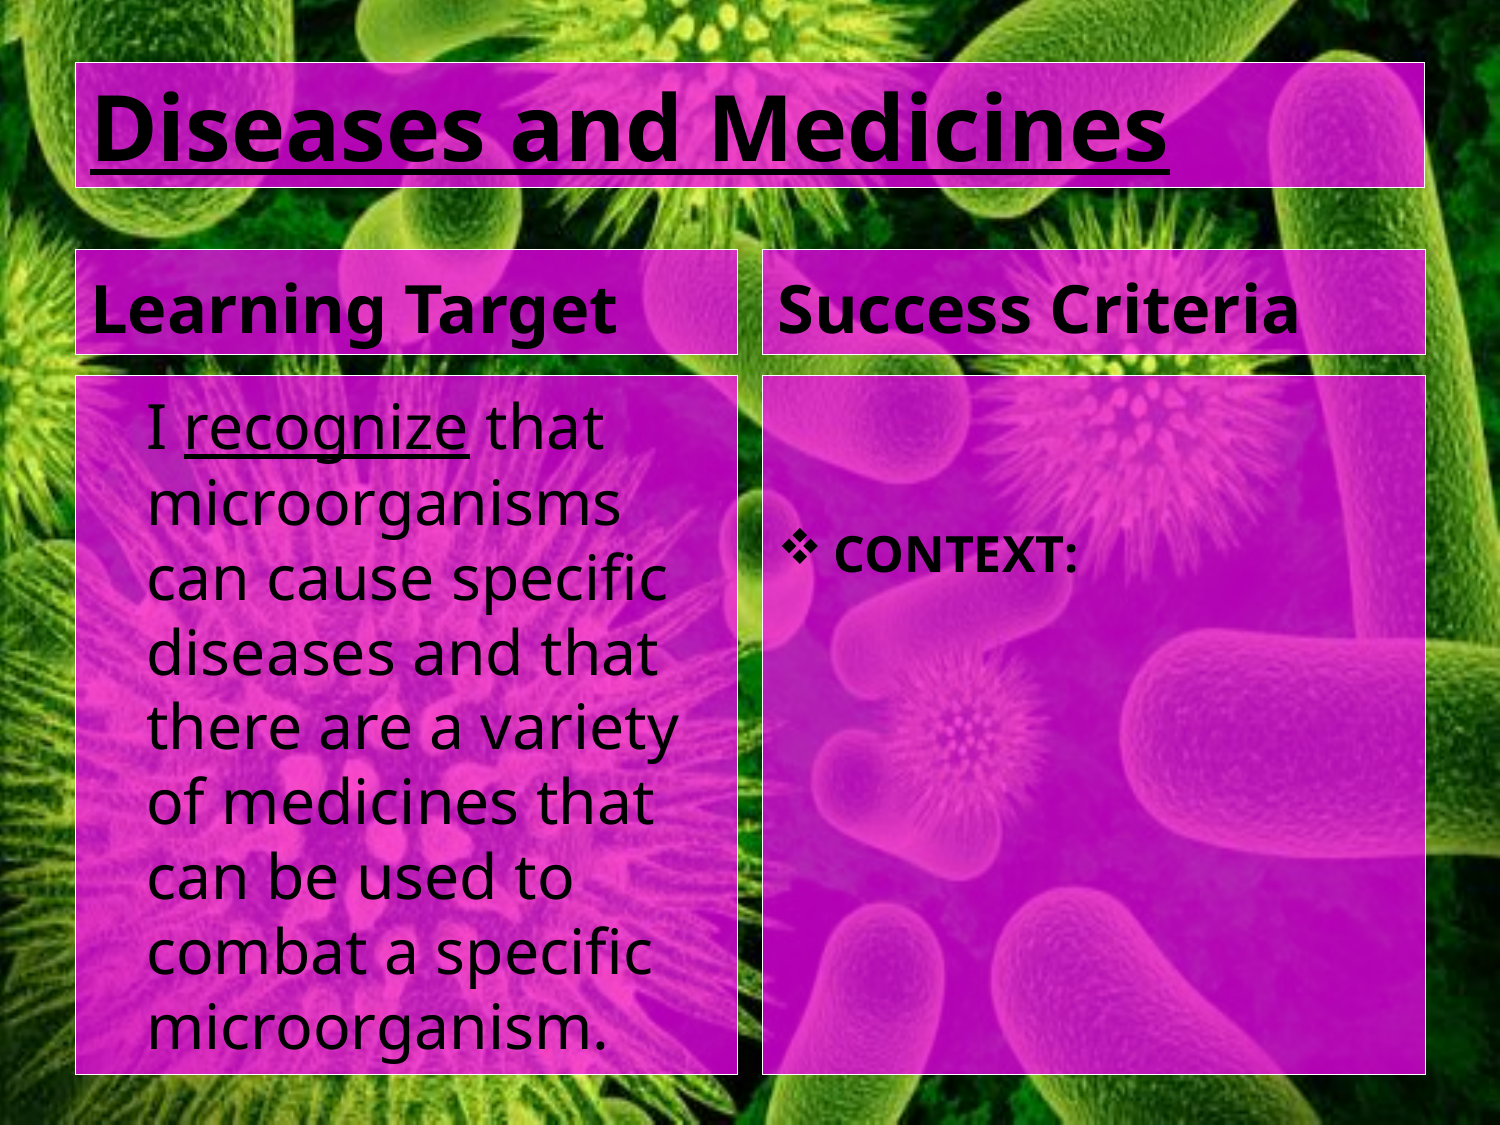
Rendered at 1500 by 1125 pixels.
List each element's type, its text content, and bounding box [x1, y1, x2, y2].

picture [0, 0, 1500, 1125]
list Learning Target [75, 249, 738, 355]
list I recognize that microorganisms can cause specific diseases and that there are a variety of medicines that can be used to combat a specific microorganism. [75, 375, 738, 1075]
list Success Criteria [762, 249, 1426, 355]
title Diseases and Medicines [75, 62, 1425, 188]
list CONTEXT: [762, 375, 1426, 1075]
